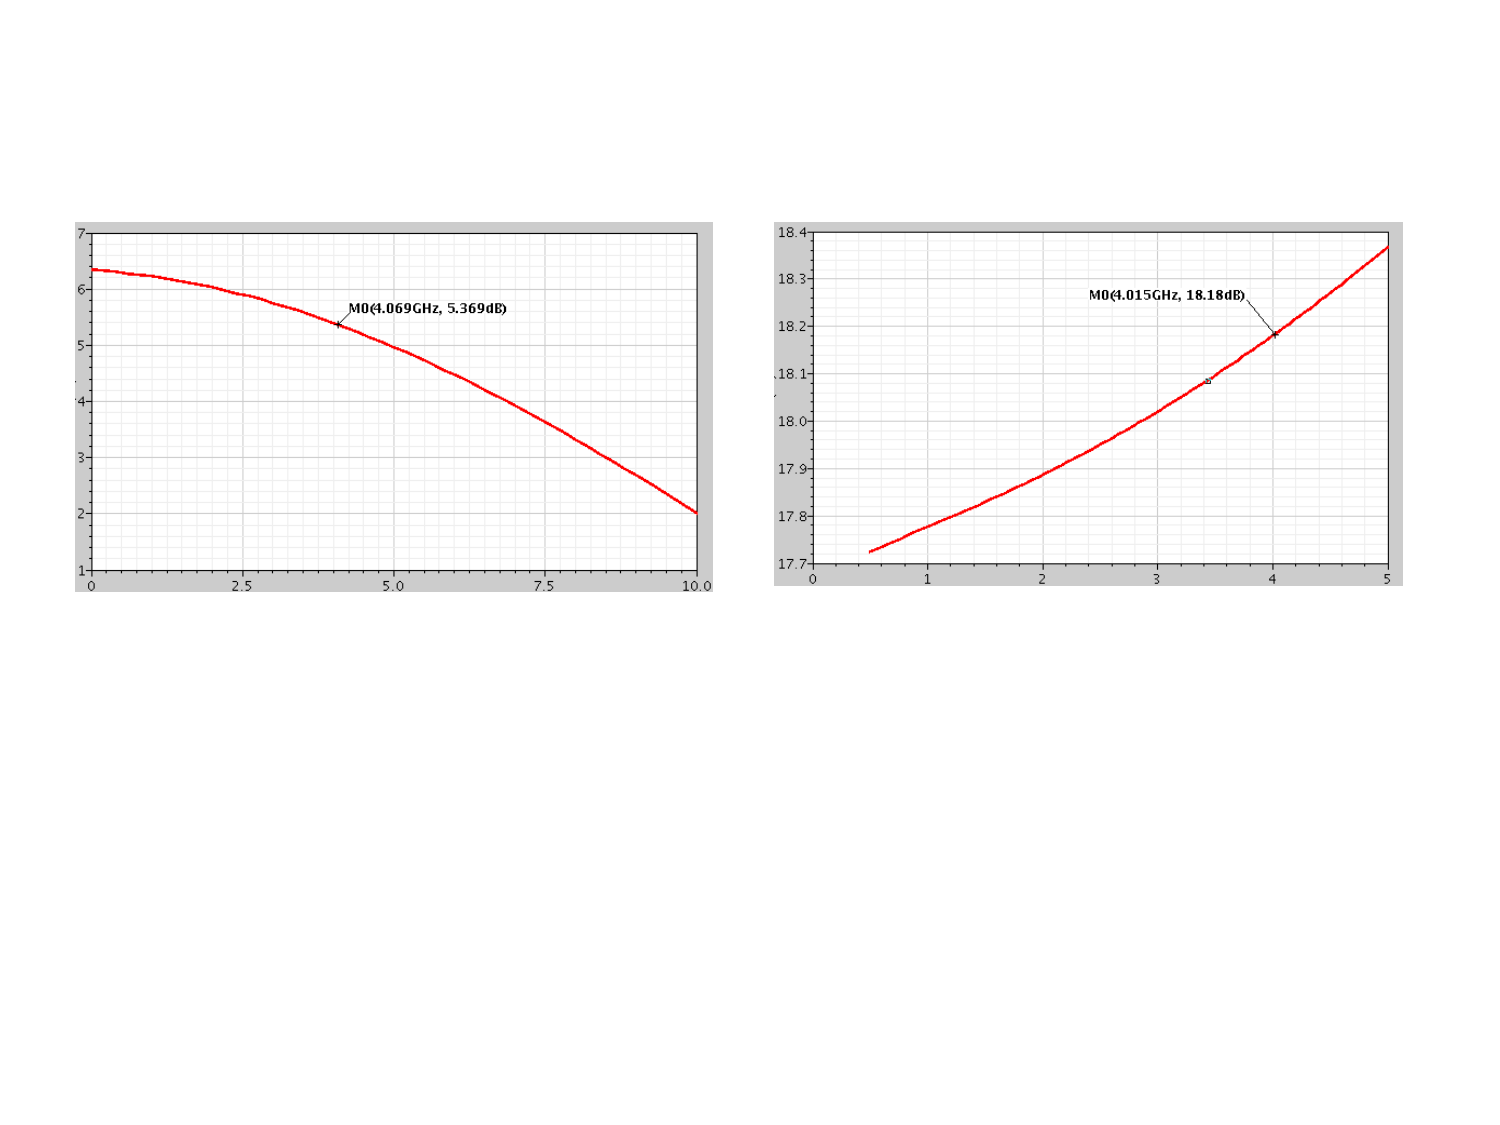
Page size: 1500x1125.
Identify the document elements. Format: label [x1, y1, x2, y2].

picture [74, 222, 713, 592]
picture [774, 222, 1403, 586]
